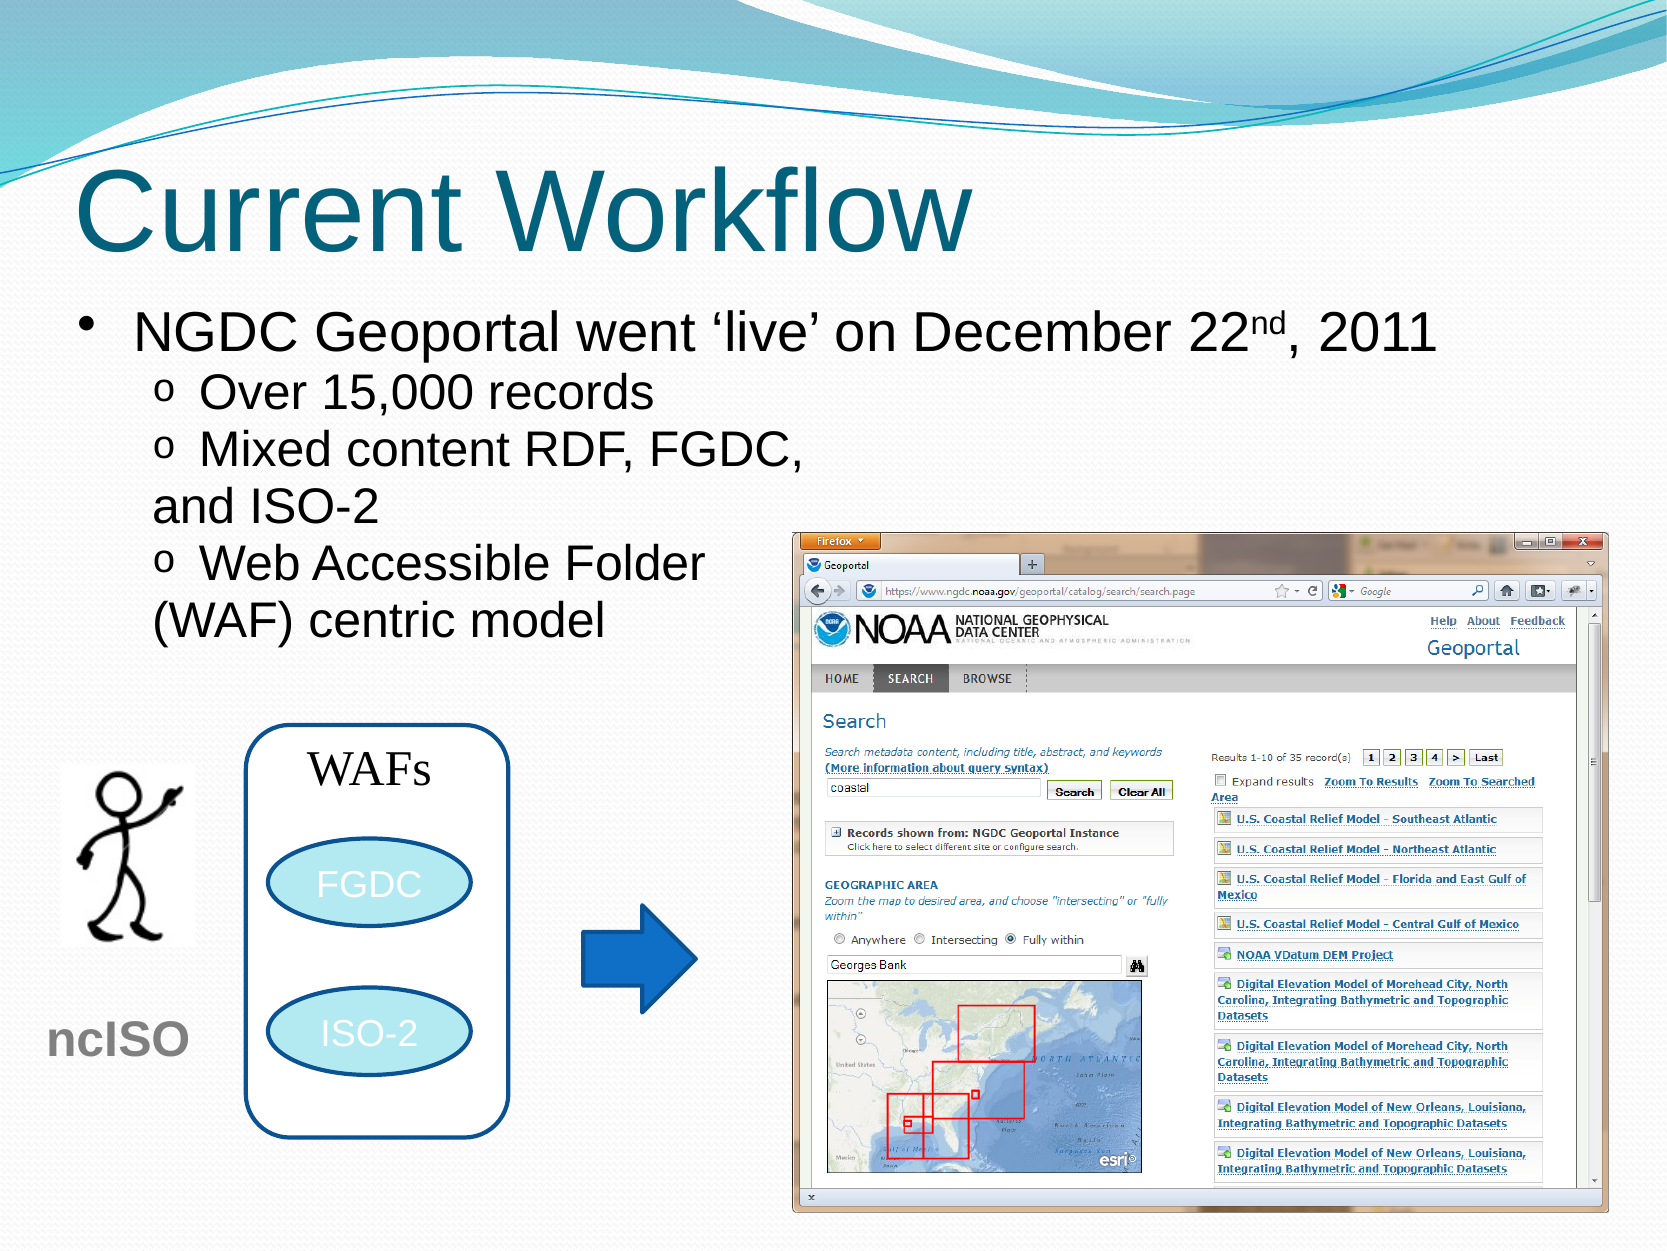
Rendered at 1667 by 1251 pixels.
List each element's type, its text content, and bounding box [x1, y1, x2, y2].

text_box ncISO [31, 999, 206, 1074]
text_box NGDC Geoportal went ‘live’ on December 22nd, 2011 Over 15,000 records Mixed content RDF, FGDC, and ISO-2 Web Accessible Folder (WAF) centric model [58, 299, 1667, 650]
text_box [581, 903, 698, 1015]
text_box F [243, 722, 511, 1140]
text_box WAFs [292, 727, 447, 803]
text_box ISO-2 [265, 985, 473, 1078]
picture [792, 532, 1609, 1213]
text_box FGDC [265, 836, 473, 929]
picture [61, 765, 195, 948]
text_box Current Workflow [73, 77, 1593, 278]
